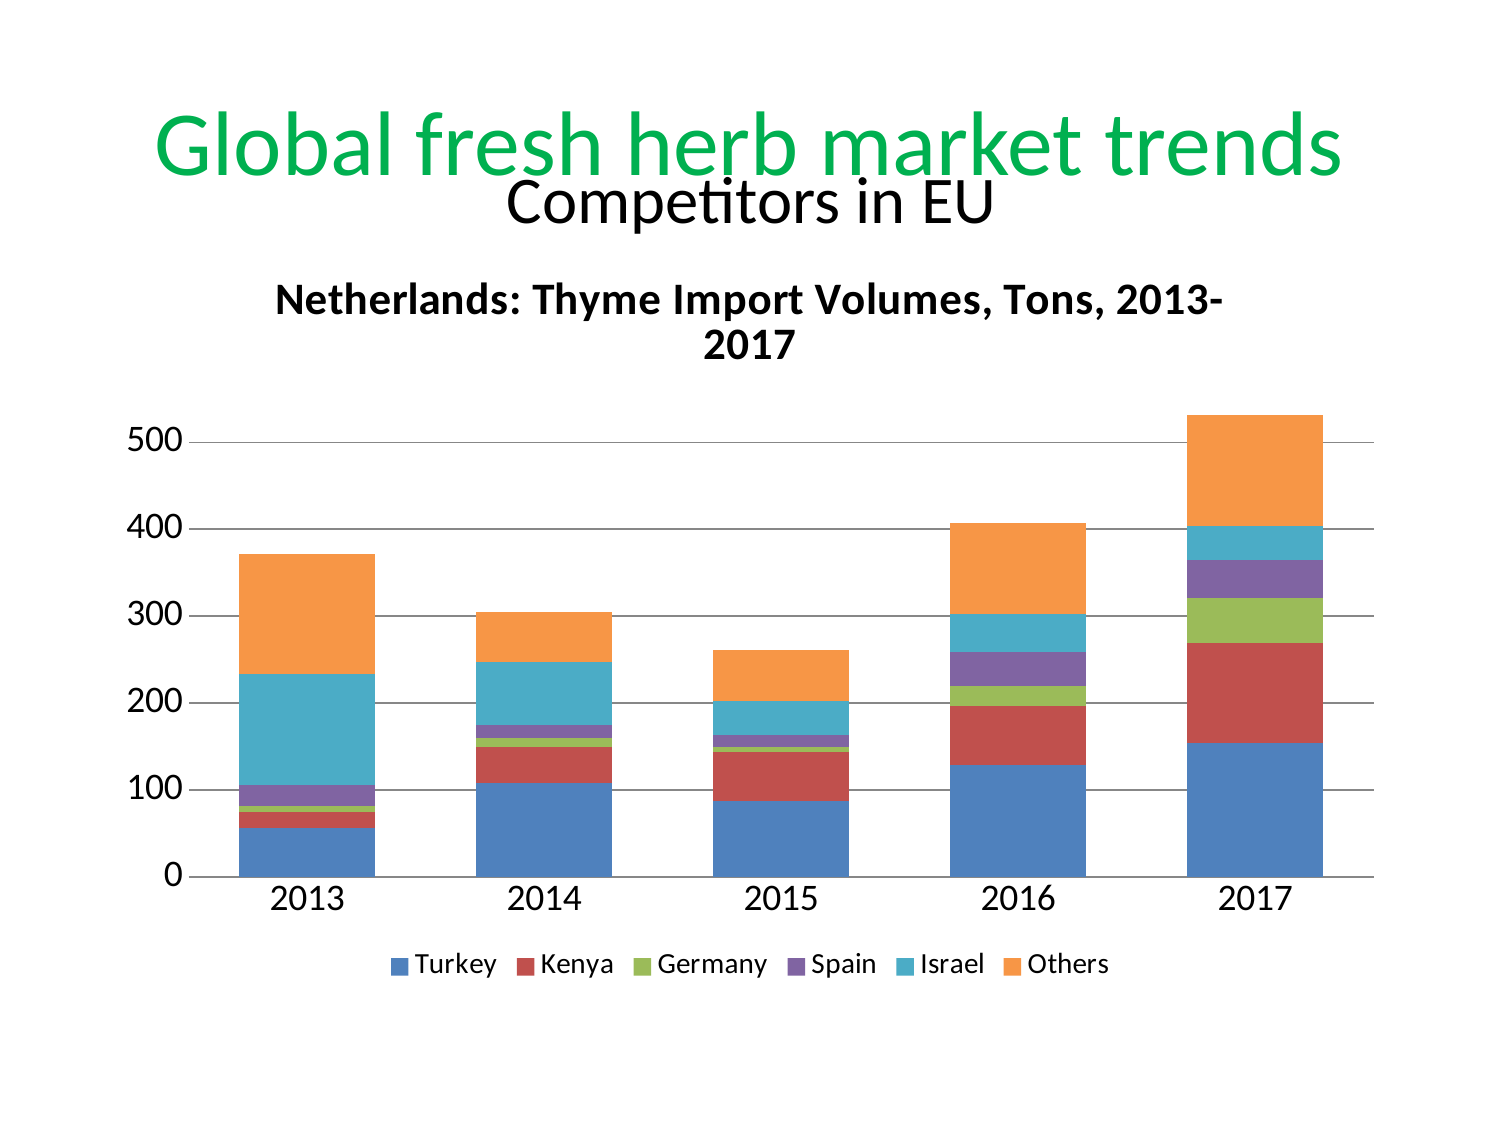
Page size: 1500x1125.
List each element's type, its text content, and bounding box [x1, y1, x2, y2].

title Global fresh herb market trends [75, 45, 1425, 233]
chart [100, 243, 1400, 988]
list Competitors in EU [76, 149, 1427, 256]
